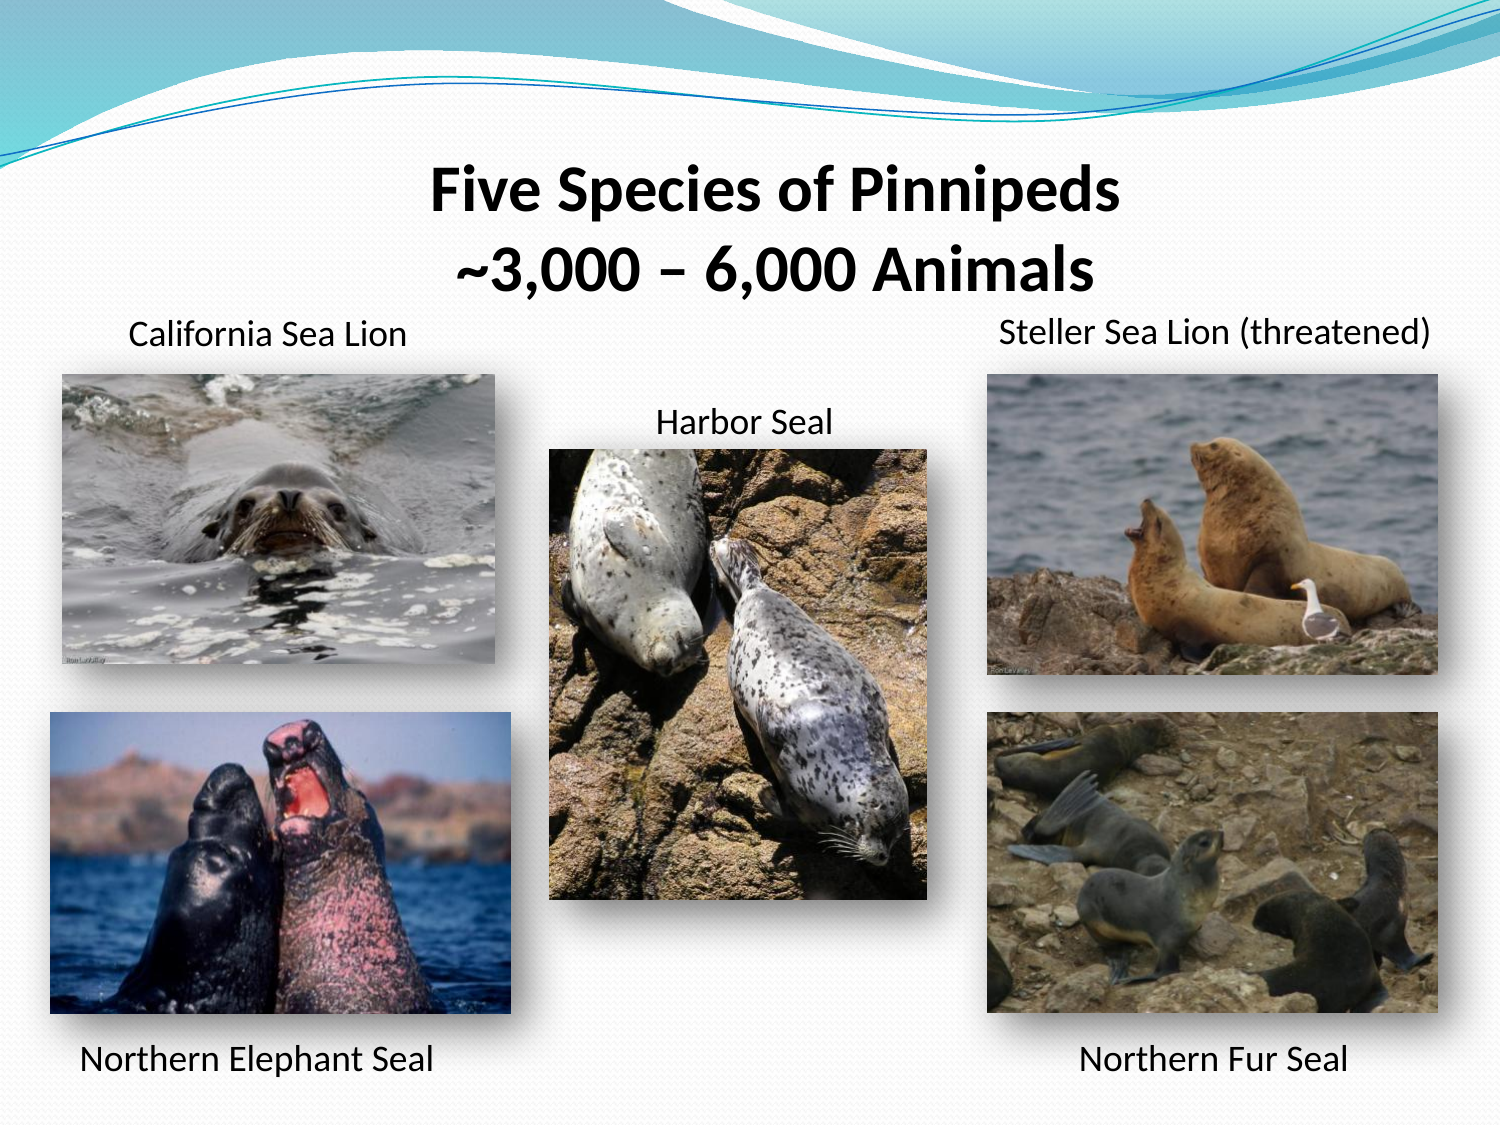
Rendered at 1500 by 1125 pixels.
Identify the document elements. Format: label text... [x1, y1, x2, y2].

text_box Steller Sea Lion (threatened) [984, 299, 1447, 360]
picture [987, 712, 1438, 1013]
picture [549, 449, 927, 901]
text_box California Sea Lion [113, 301, 423, 362]
picture [62, 374, 495, 664]
text_box Five Species of Pinnipeds ~3,000 – 6,000 Animals [415, 137, 1137, 313]
picture [987, 374, 1438, 676]
picture [49, 712, 511, 1014]
text_box Harbor Seal [641, 389, 849, 448]
text_box Northern Fur Seal [1064, 1026, 1365, 1087]
text_box Northern Elephant Seal [64, 1027, 450, 1087]
